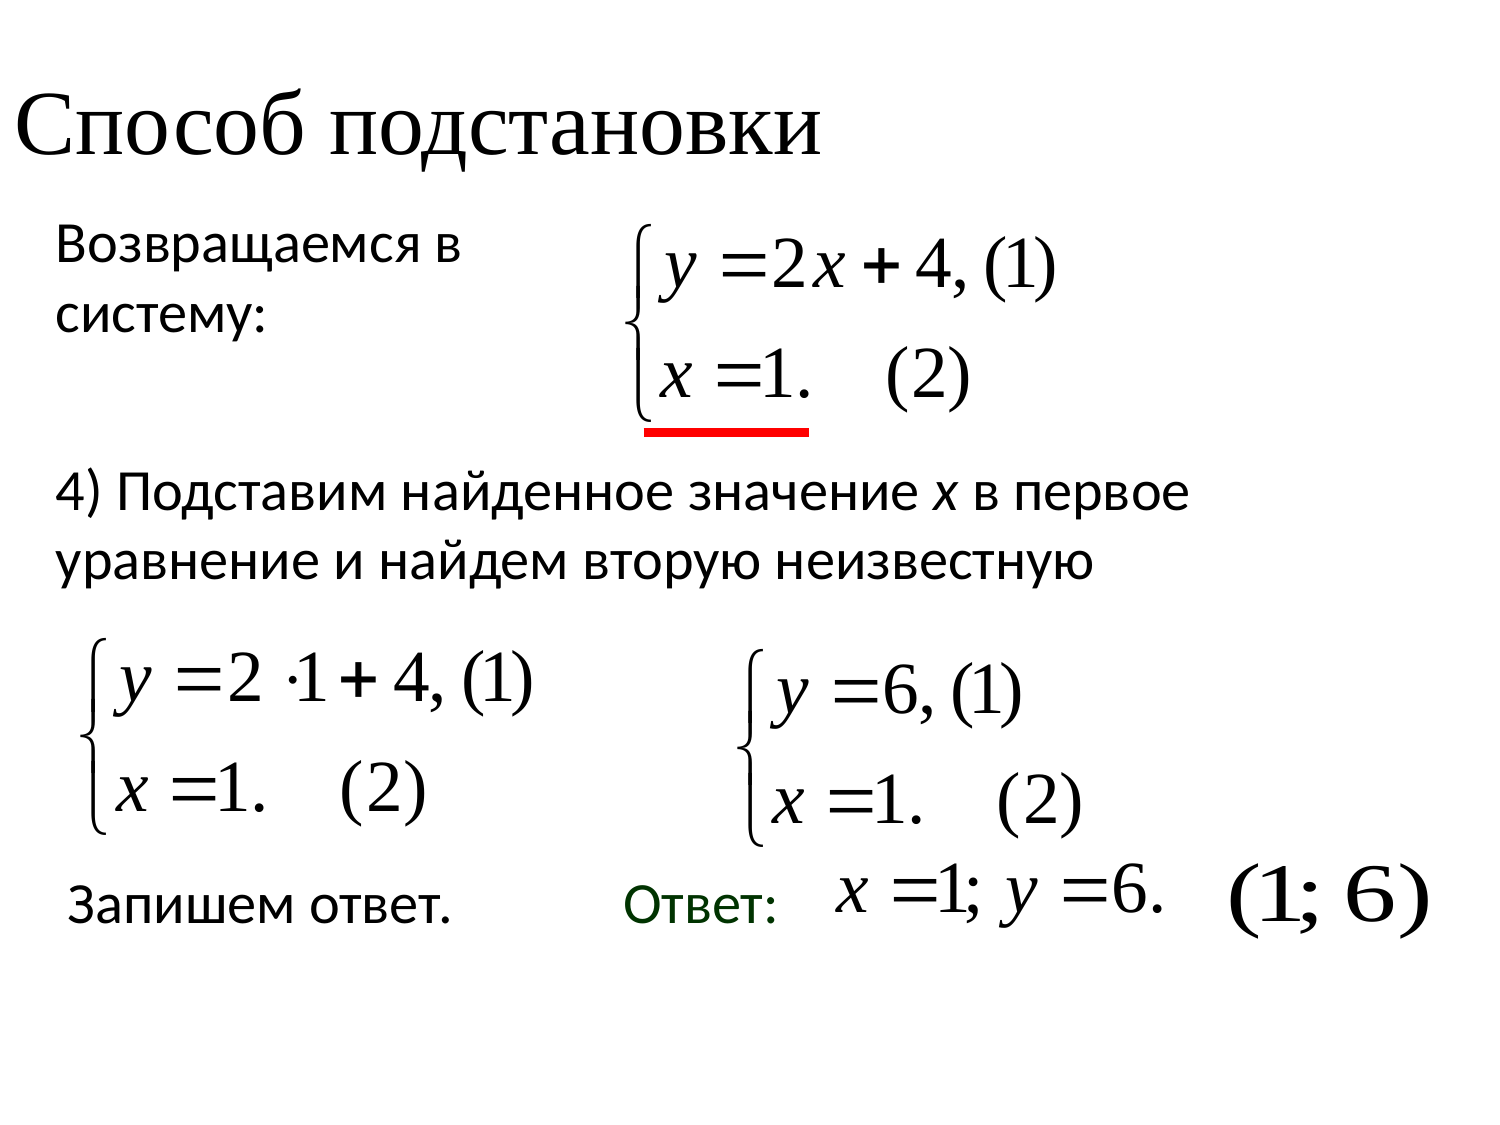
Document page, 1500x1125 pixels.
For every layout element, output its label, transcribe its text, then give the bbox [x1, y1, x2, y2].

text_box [608, 207, 1069, 436]
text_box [820, 845, 1175, 947]
text_box Ответ: [608, 857, 815, 943]
text_box Способ подстановки [0, 1, 1376, 235]
text_box 4) Подставим найденное значение x в первое уравнение и найдем вторую неизвестную [41, 444, 1436, 599]
text_box Возвращаемся в систему: [41, 235, 602, 351]
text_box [1210, 845, 1453, 961]
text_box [63, 621, 551, 849]
text_box Запишем ответ. [53, 857, 608, 943]
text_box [719, 633, 1101, 861]
